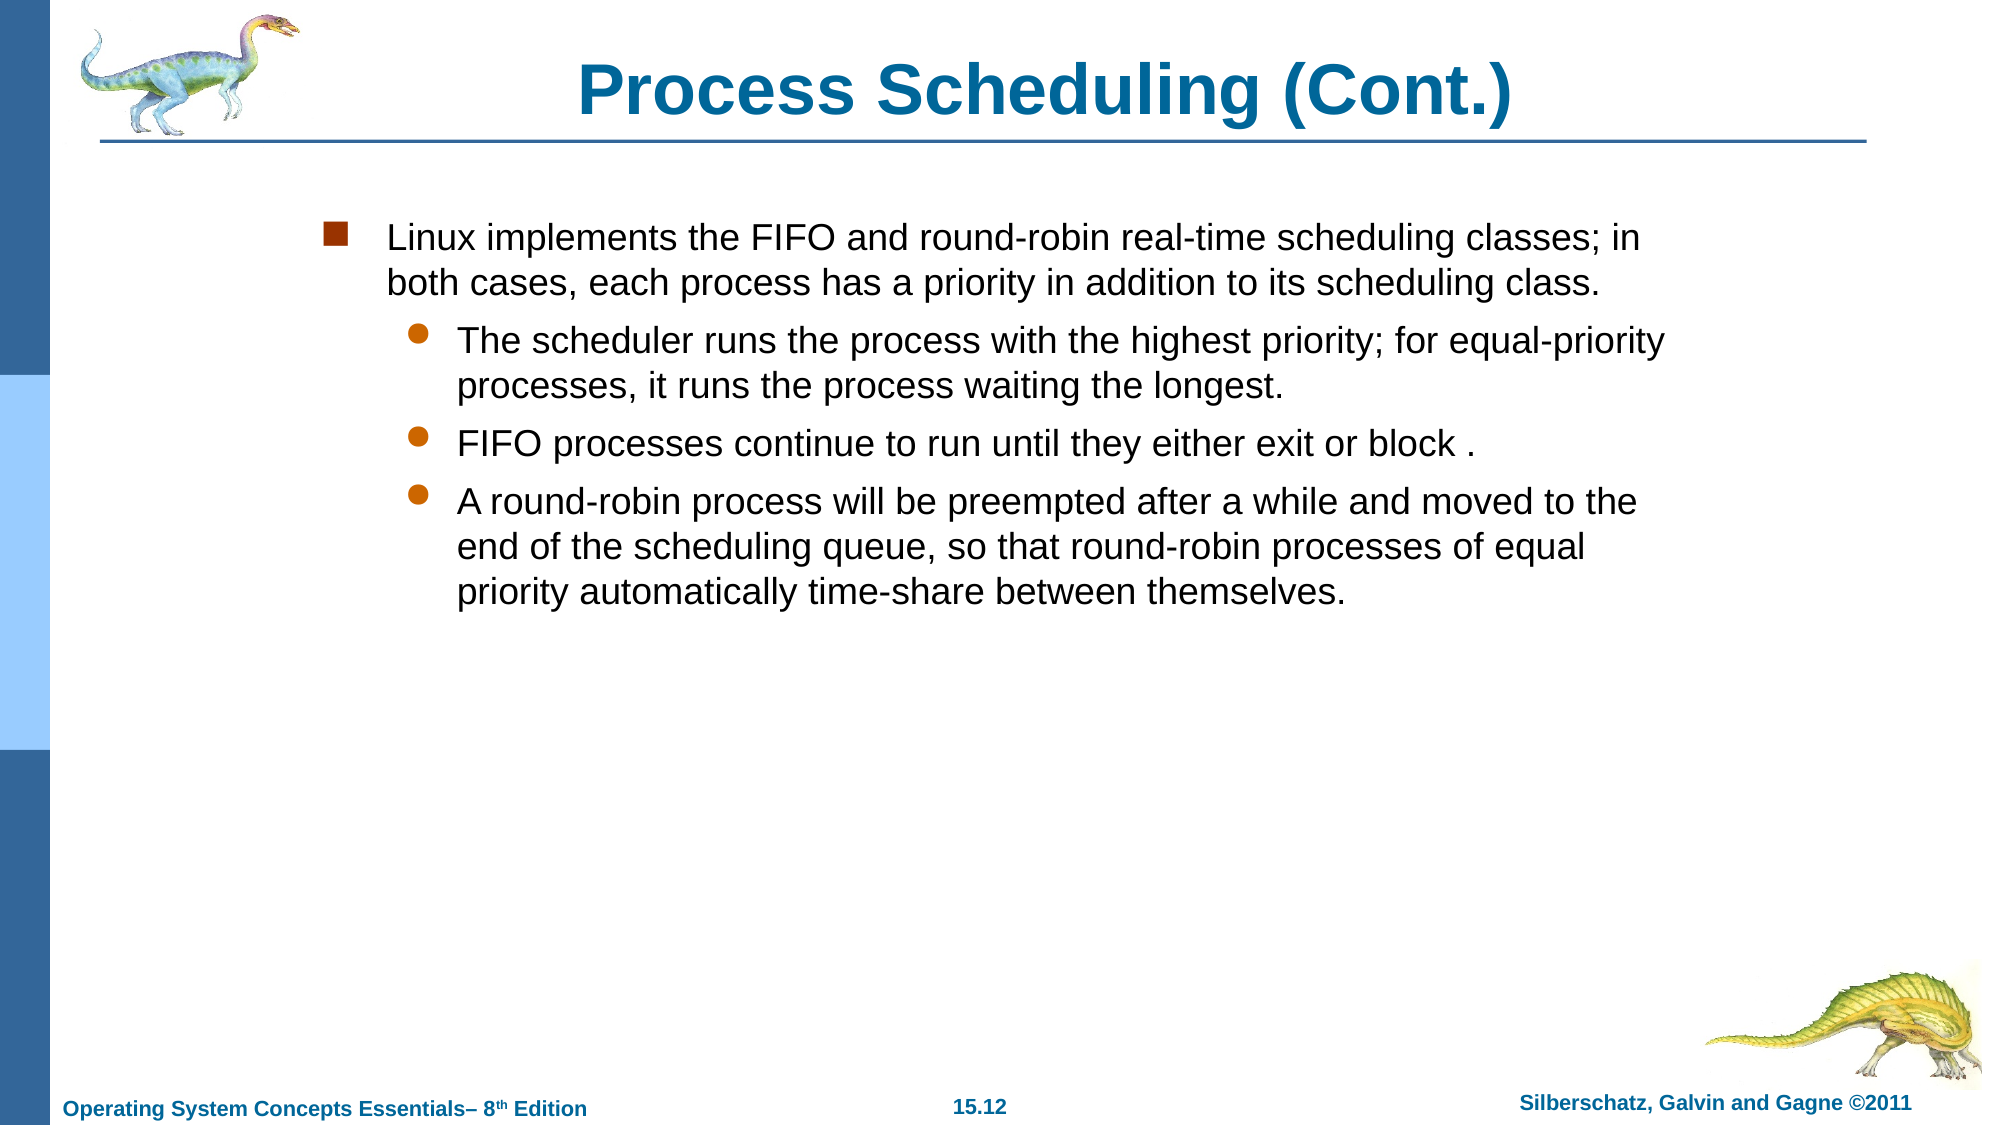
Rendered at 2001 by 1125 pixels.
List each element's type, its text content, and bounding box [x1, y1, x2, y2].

title Process Scheduling (Cont.) [332, 45, 1760, 141]
list Linux implements the FIFO and round-robin real-time scheduling classes; in both cases, each process has a priority in addition to its scheduling class. The scheduler runs the process with the highest priority; for equal-priority processes, it runs the process waiting the longest. FIFO processes continue to run until they either exit or block . A round-robin process will be preempted after a while and moved to the end of the scheduling queue, so that round-robin processes of equal priority automatically time-share between themselves. [305, 202, 1710, 946]
picture [1700, 959, 1982, 1090]
picture [62, 0, 324, 149]
